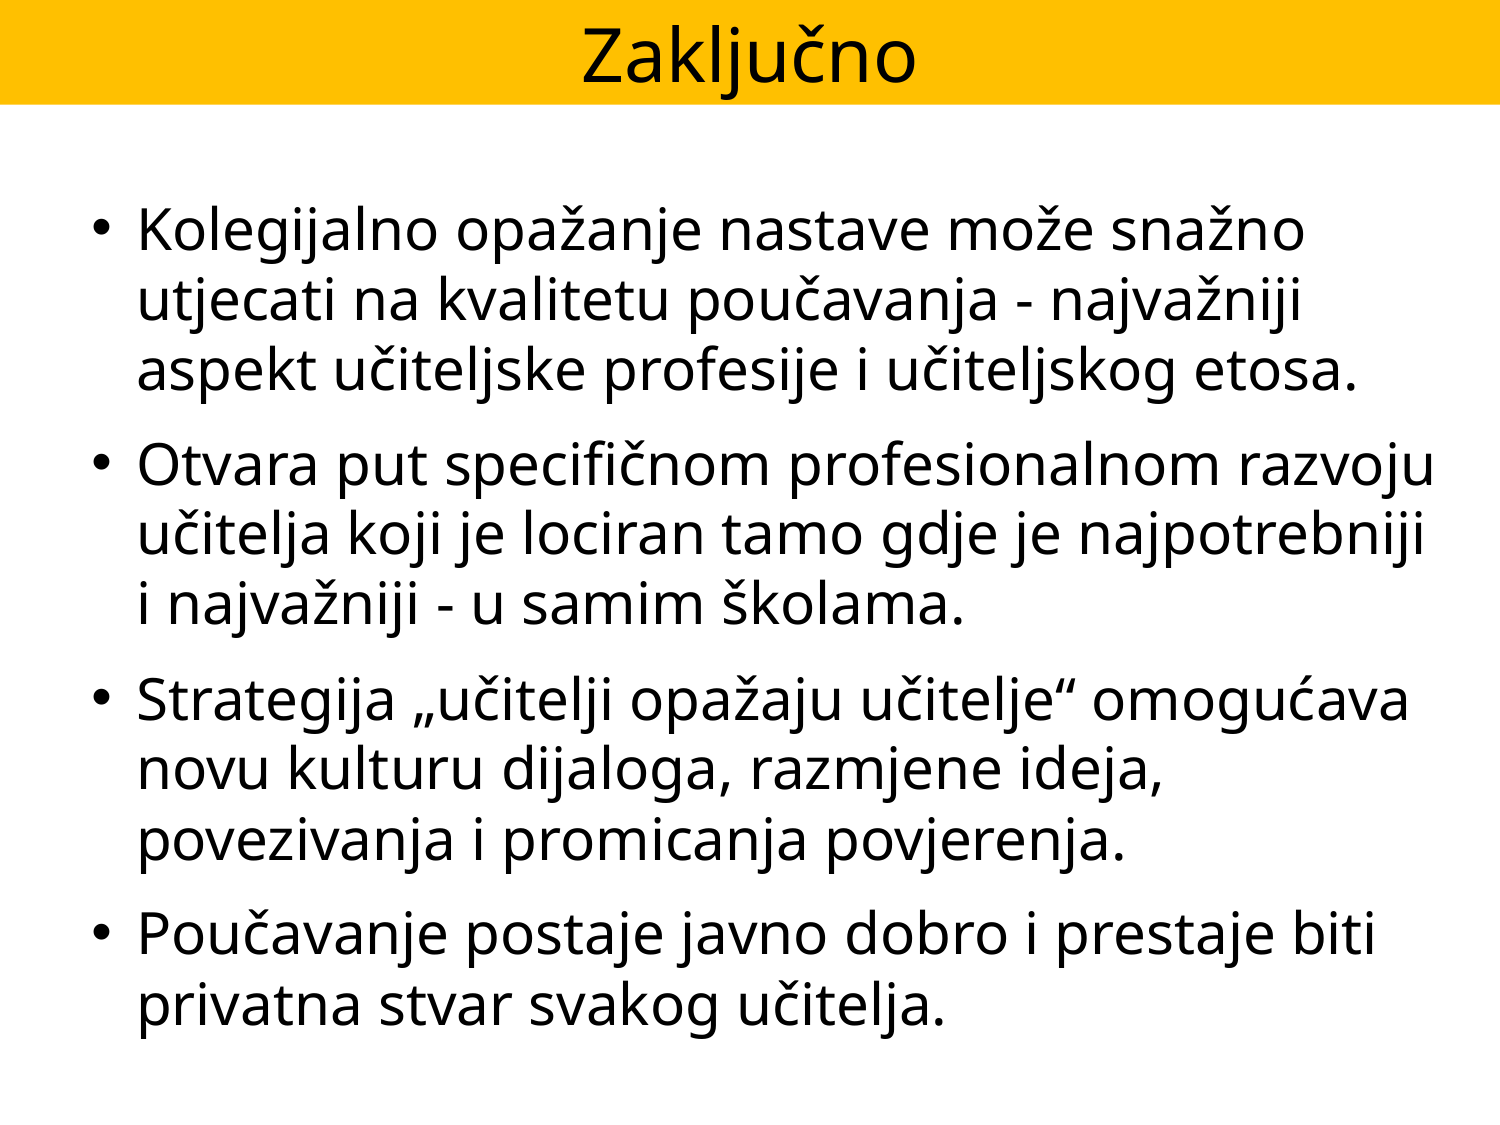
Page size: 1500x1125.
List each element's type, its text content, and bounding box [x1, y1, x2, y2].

text_box Zaključno [0, 0, 1500, 105]
text_box Kolegijalno opažanje nastave može snažno utjecati na kvalitetu poučavanja - najvažniji aspekt učiteljske profesije i učiteljskog etosa. Otvara put specifičnom profesionalnom razvoju učitelja koji je lociran tamo gdje je najpotrebniji i najvažniji - u samim školama. Strategija „učitelji opažaju učitelje“ omogućava novu kulturu dijaloga, razmjene ideja, povezivanja i promicanja povjerenja. Poučavanje postaje javno dobro i prestaje biti privatna stvar svakog učitelja. [76, 184, 1459, 1044]
